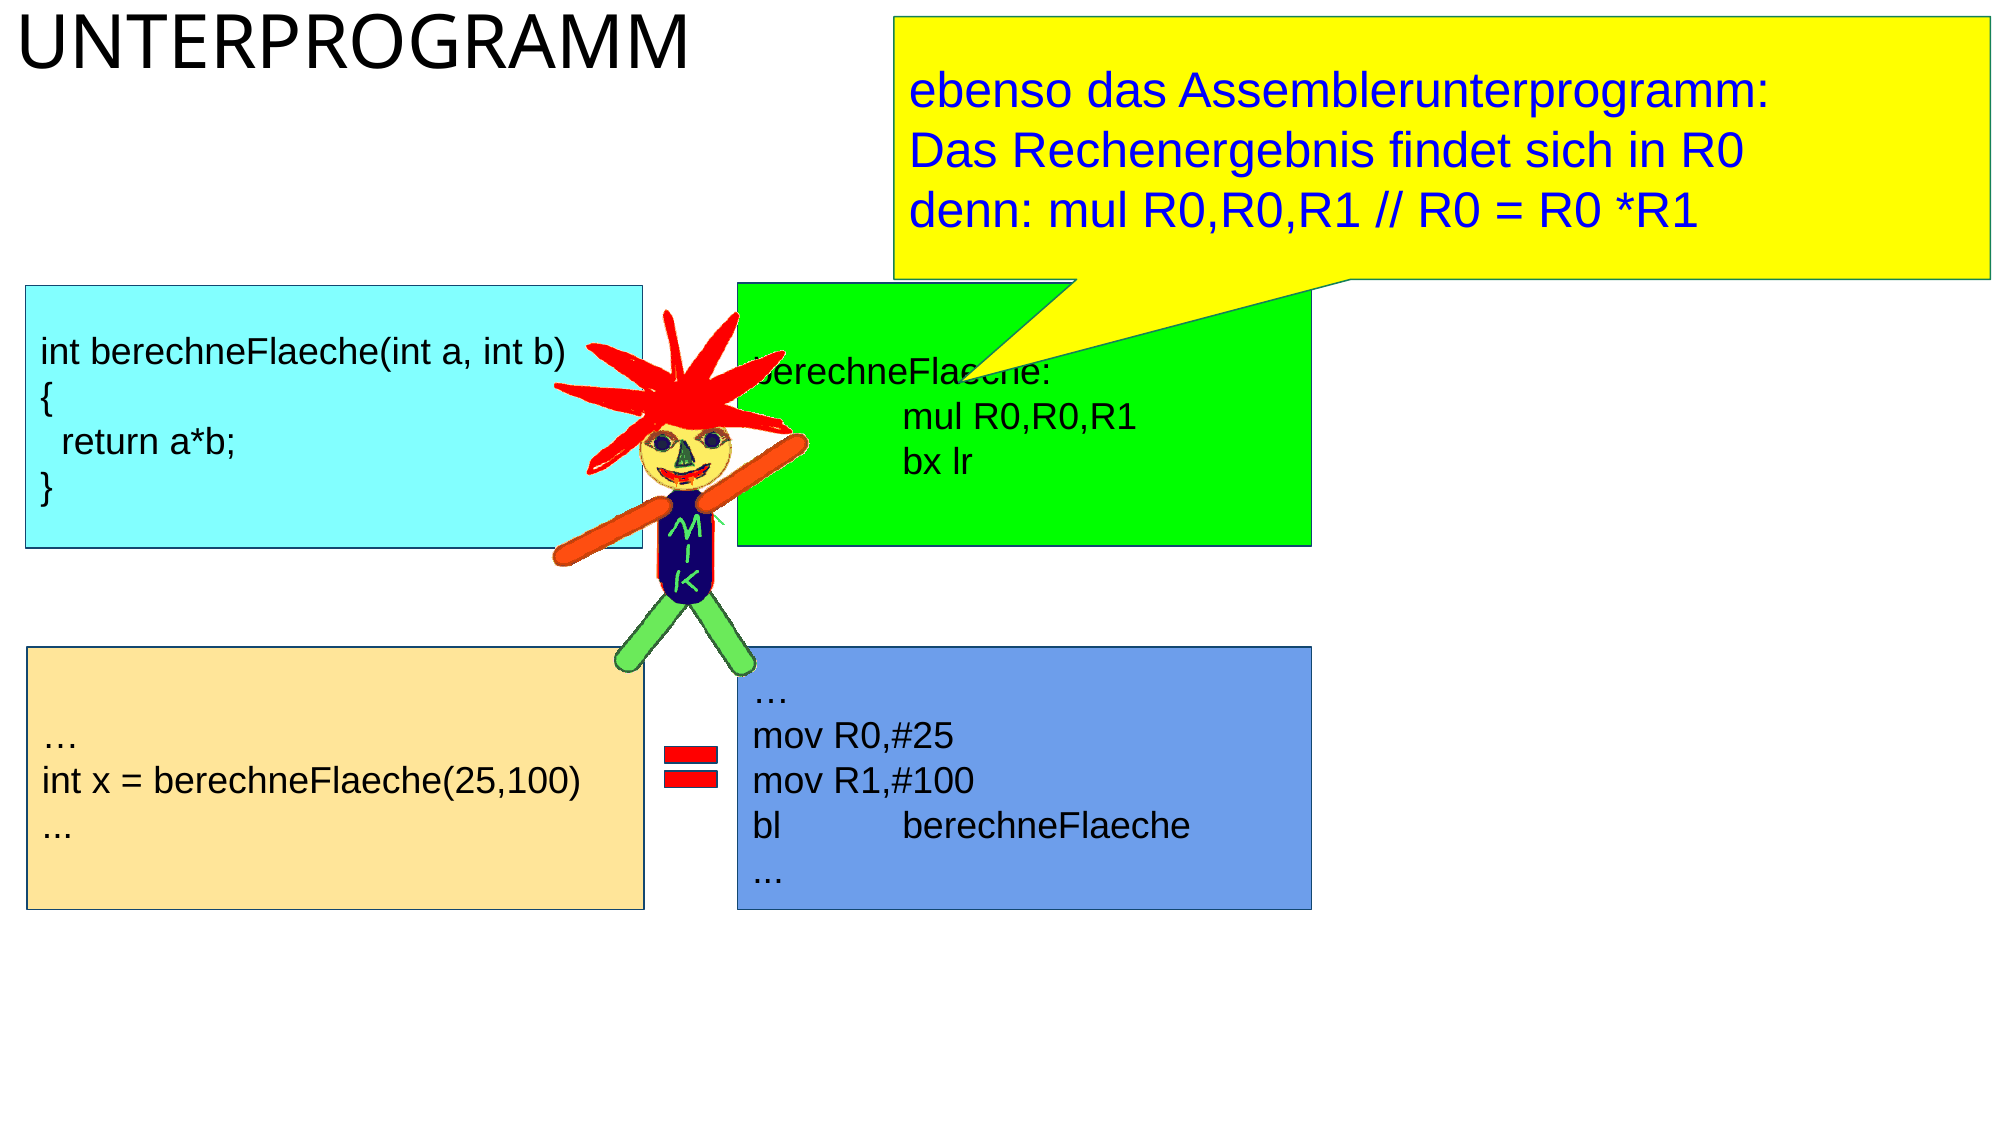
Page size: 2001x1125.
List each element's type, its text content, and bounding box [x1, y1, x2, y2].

text_box berechneFlaeche: mul R0,R0,R1 bx lr [737, 283, 1312, 546]
text_box [664, 771, 717, 788]
text_box ebenso das Assemblerunterprogramm: Das Rechenergebnis findet sich in R0 denn: mul R0,R0,R1 // R0 = R0 *R1 [893, 16, 1991, 383]
text_box … int x = berechneFlaeche(25,100) ... [26, 646, 644, 910]
text_box … mov R0,#25 mov R1,#100 bl berechneFlaeche ... [737, 646, 1312, 910]
picture [525, 300, 825, 686]
text_box [664, 746, 717, 763]
text_box int berechneFlaeche(int a, int b) { return a*b; } [25, 285, 643, 548]
title UNTERPROGRAMM [0, 7, 772, 83]
